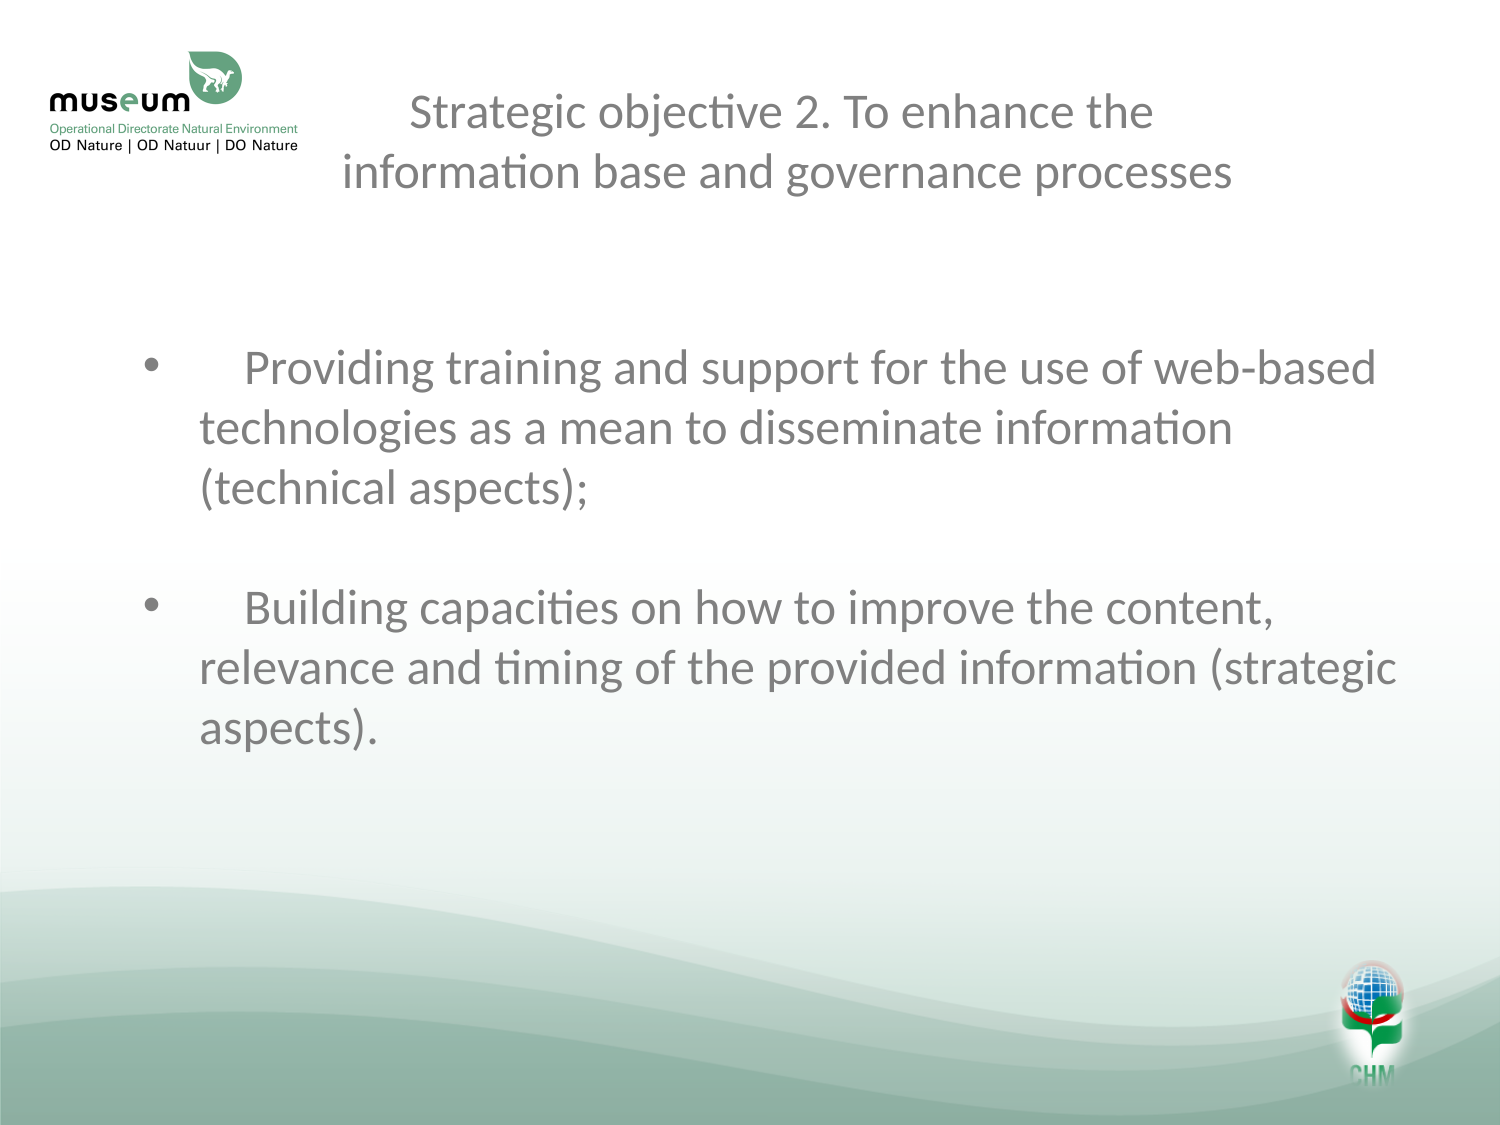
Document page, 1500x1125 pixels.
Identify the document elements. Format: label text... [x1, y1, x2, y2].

title Strategic objective 2. To enhance the information base and governance processes [75, 45, 1425, 233]
picture [0, 0, 1500, 1125]
text_box Providing training and support for the use of web‐based technologies as a mean to disseminate information (technical aspects); Building capacities on how to improve the content, relevance and timing of the provided information (strategic aspects). [51, 265, 1449, 764]
